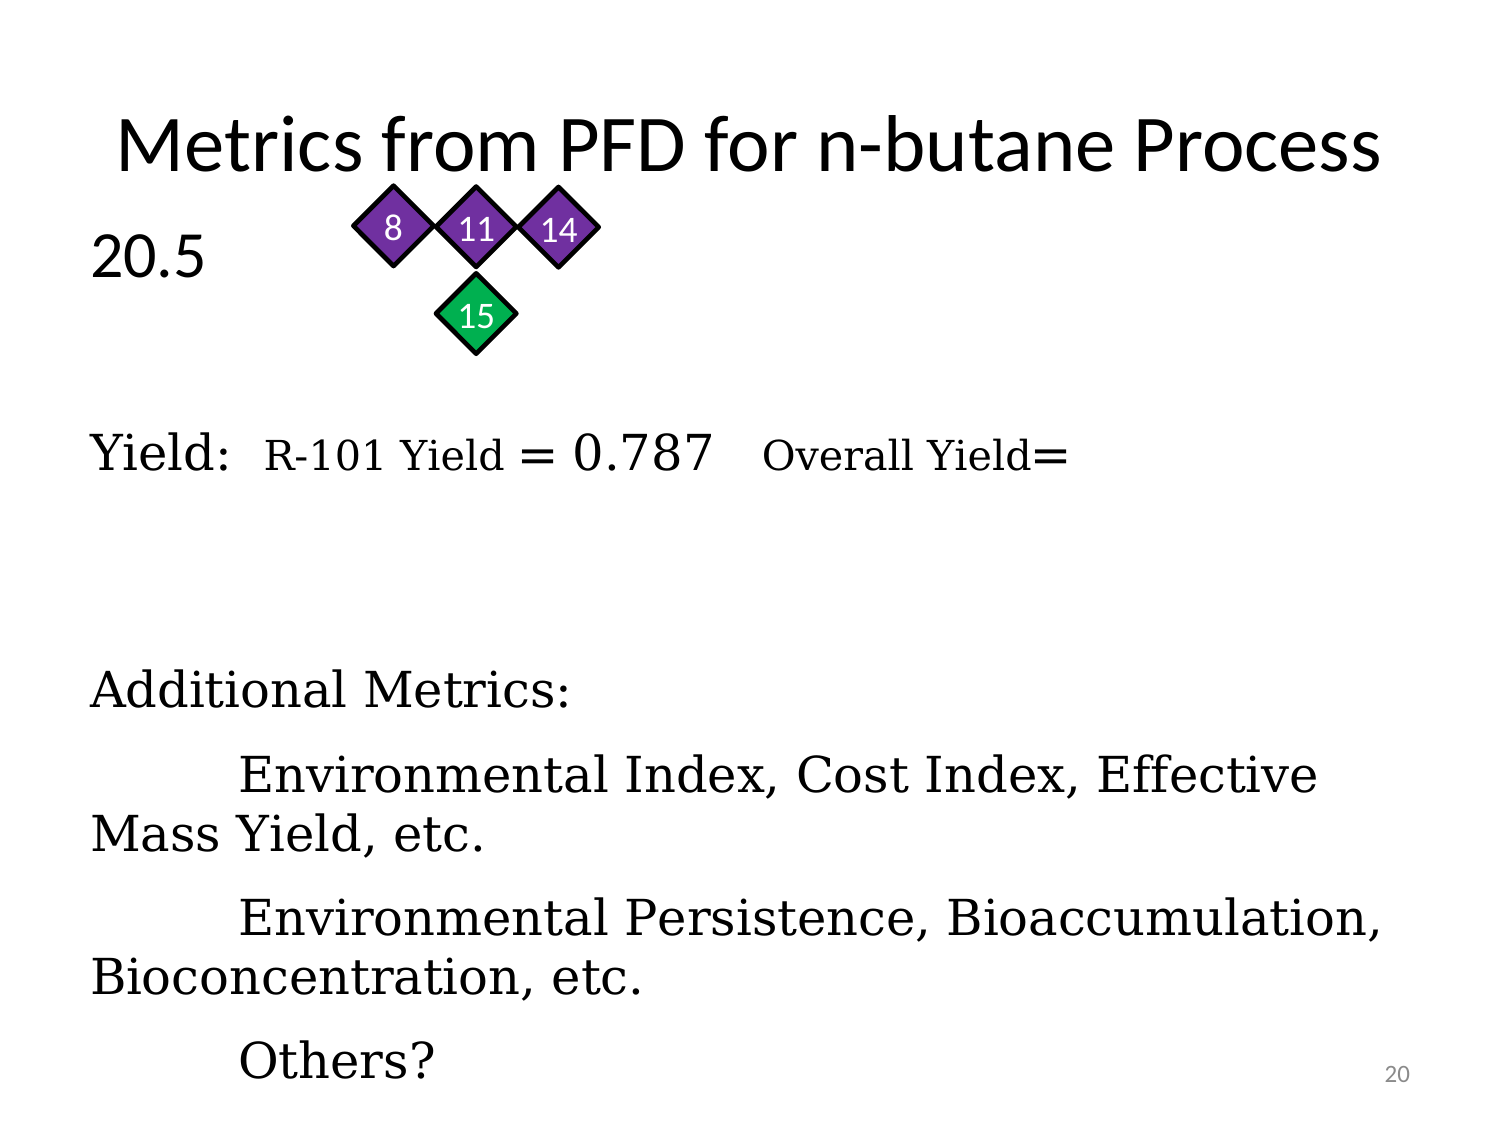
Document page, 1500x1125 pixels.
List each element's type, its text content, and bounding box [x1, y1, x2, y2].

slide_number 20 [1074, 1042, 1425, 1103]
title Metrics from PFD for n-butane Process [75, 45, 1425, 233]
text_box 14 [516, 184, 601, 270]
text_box 15 [433, 271, 519, 356]
text_box 11 [433, 184, 517, 270]
text_box 8 [351, 183, 435, 269]
